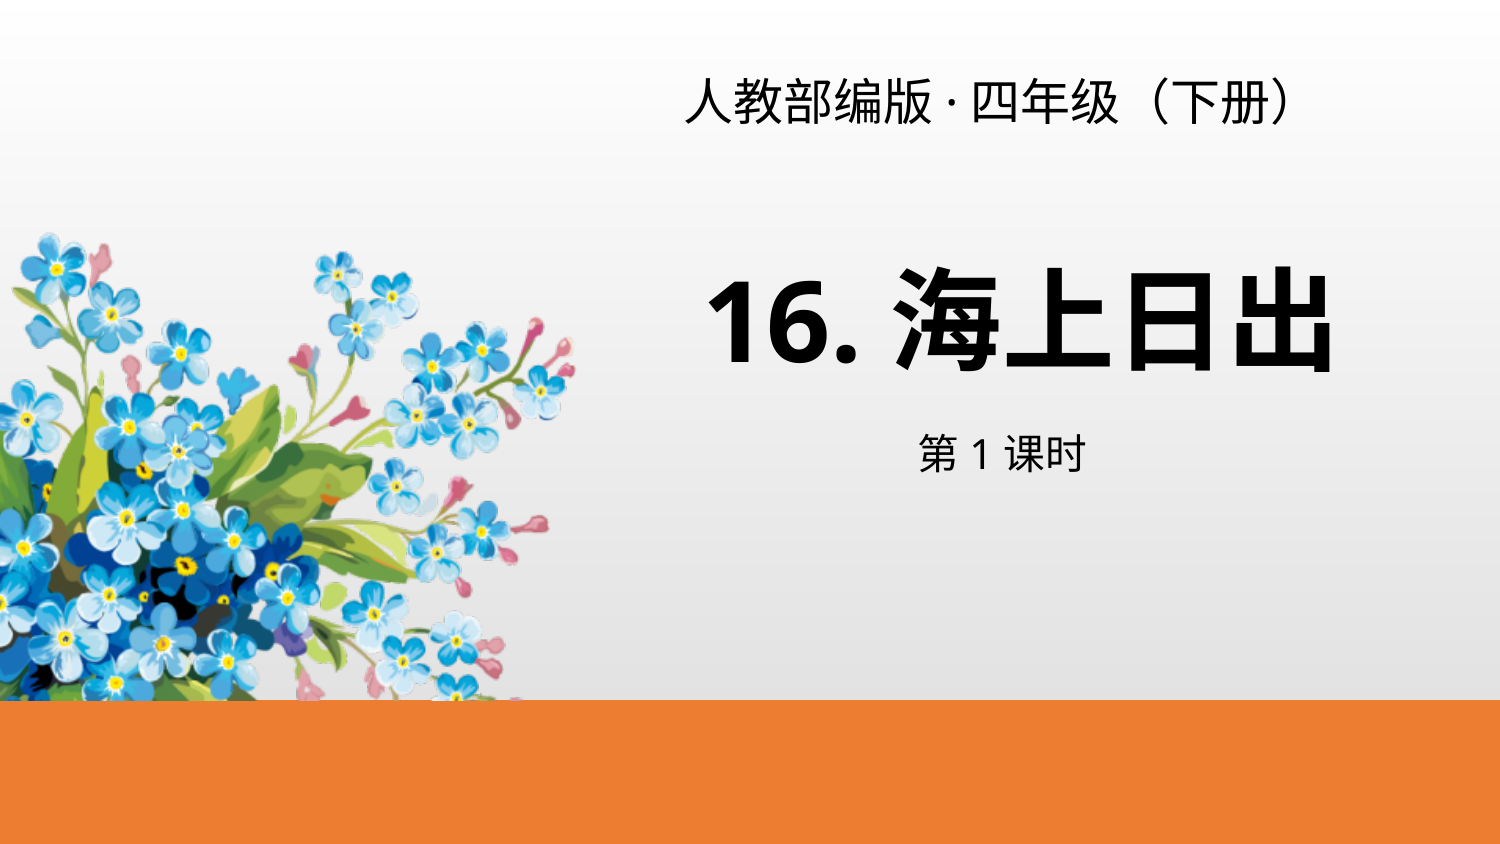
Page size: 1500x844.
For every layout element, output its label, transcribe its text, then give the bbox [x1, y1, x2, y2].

picture [0, 227, 595, 701]
text_box 16.海上日出 [691, 244, 1500, 391]
text_box 人教部编版·四年级（下册） [504, 64, 1500, 136]
text_box 第1课时 [906, 422, 1099, 484]
text_box [0, 699, 1500, 844]
